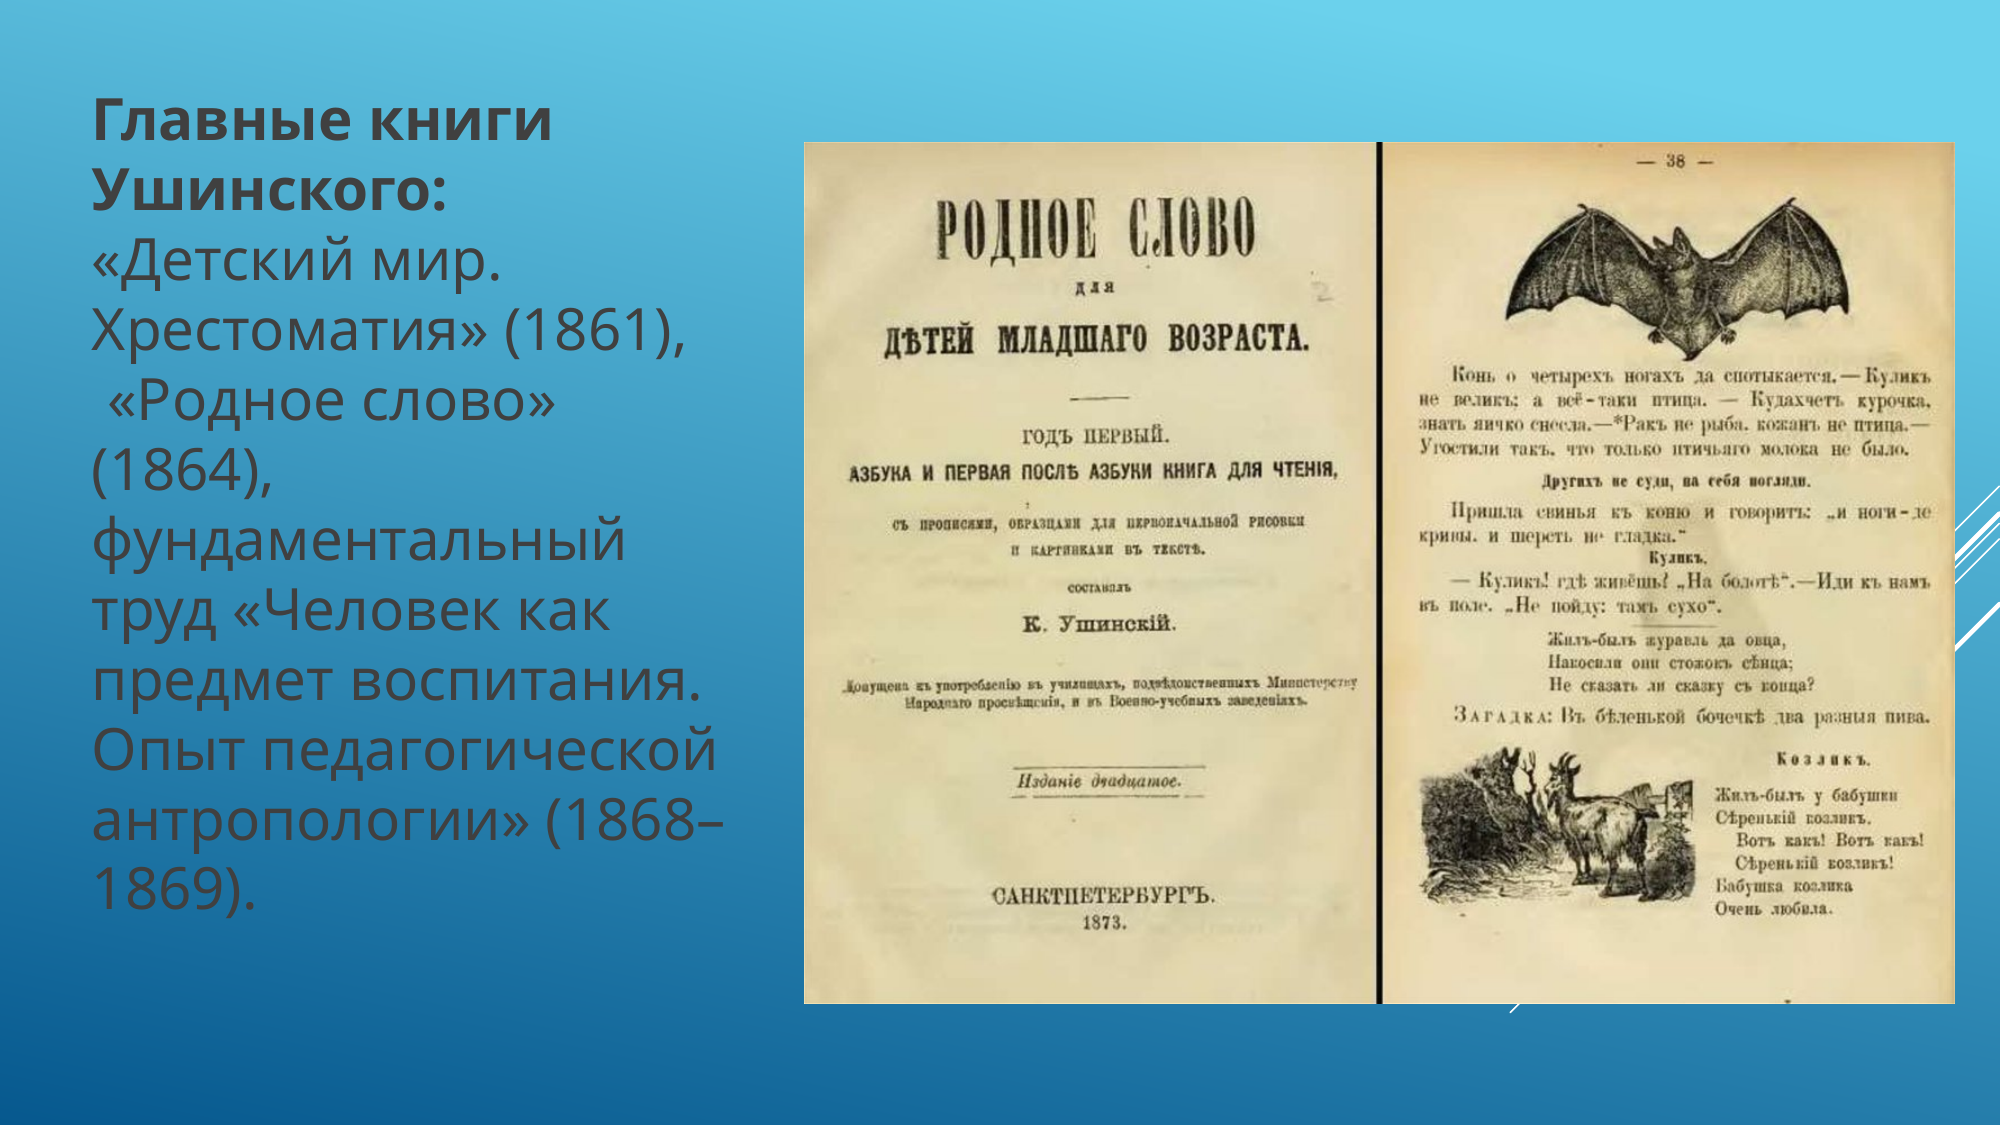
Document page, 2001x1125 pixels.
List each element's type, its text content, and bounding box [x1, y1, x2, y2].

picture [804, 142, 1955, 1004]
text_box Главные книги Ушинского: «Детский мир. Хрестоматия» (1861), «Родное слово» (1864), фундаментальный труд «Человек как предмет воспитания. Опыт педагогической антропологии» (1868–1869). [77, 74, 766, 930]
